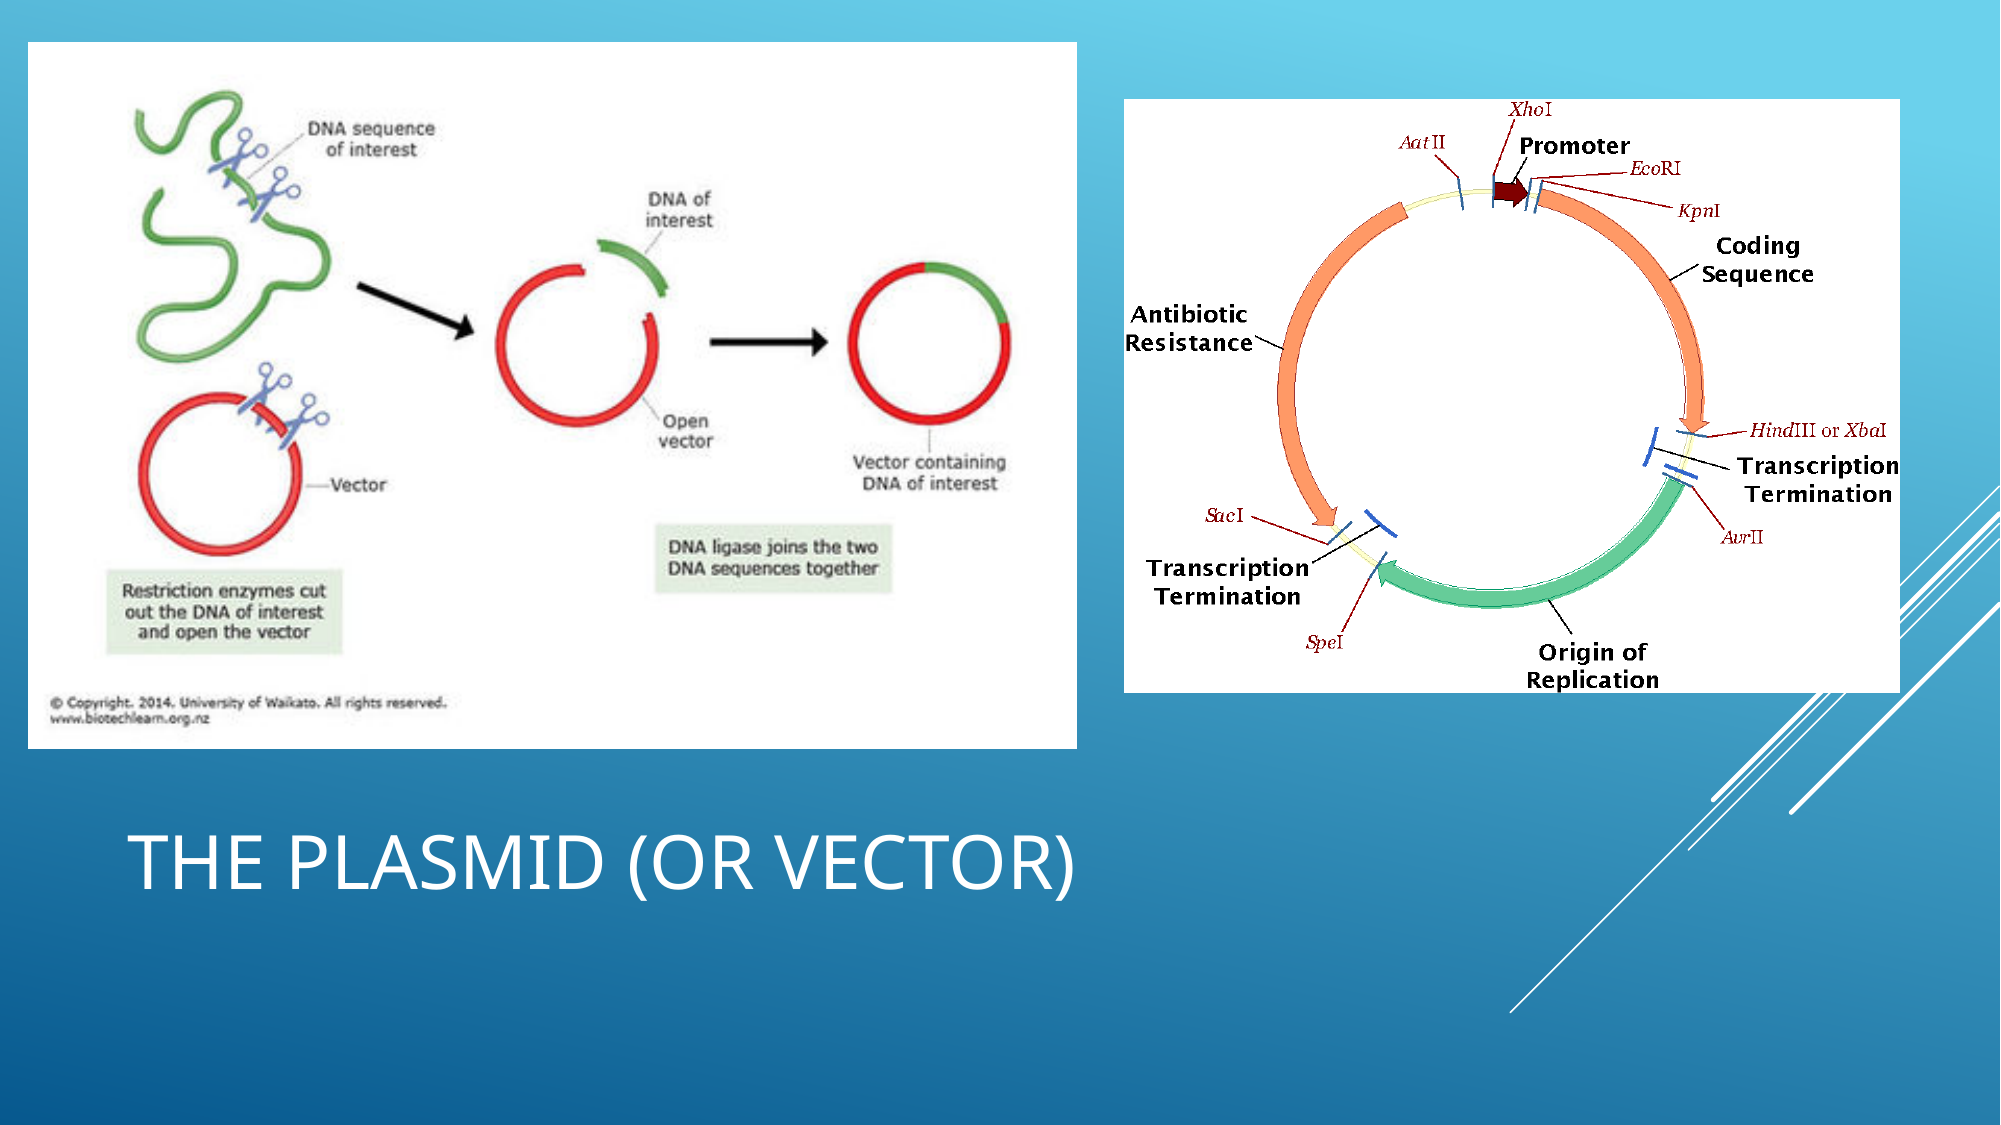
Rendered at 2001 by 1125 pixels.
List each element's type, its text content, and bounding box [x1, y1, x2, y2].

picture [27, 42, 1077, 750]
title The Plasmid (or vector) [112, 736, 1513, 984]
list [1124, 99, 1901, 693]
